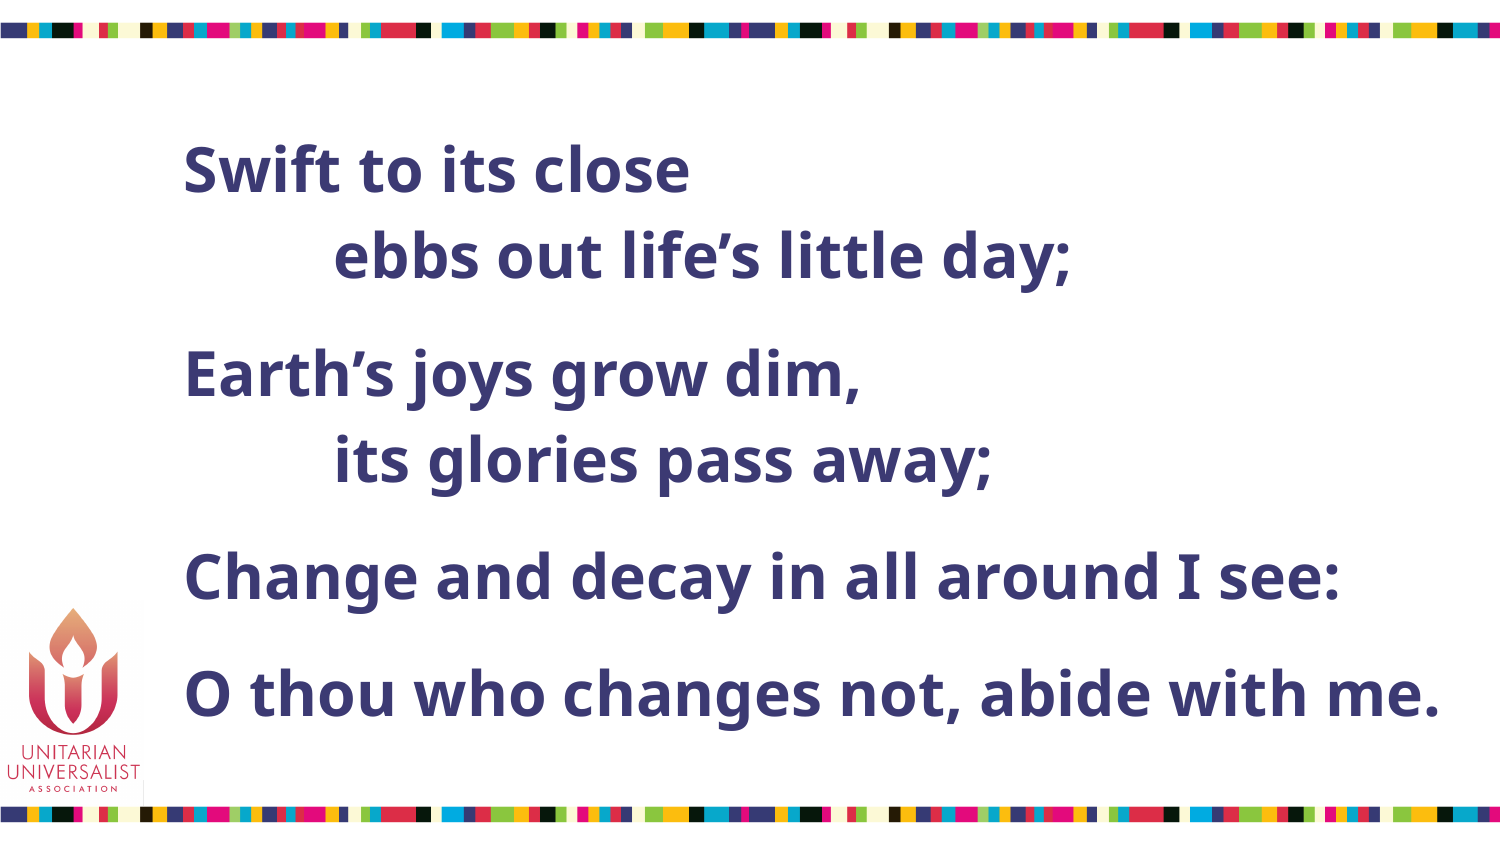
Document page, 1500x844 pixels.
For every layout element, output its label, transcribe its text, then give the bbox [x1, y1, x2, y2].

picture [0, 22, 1500, 40]
picture [0, 600, 1500, 824]
text_box Swift to its close ebbs out life’s little day; Earth’s joys grow dim, its glories pass away; Change and decay in all around I see: O thou who changes not, abide with me. [168, 103, 1500, 745]
